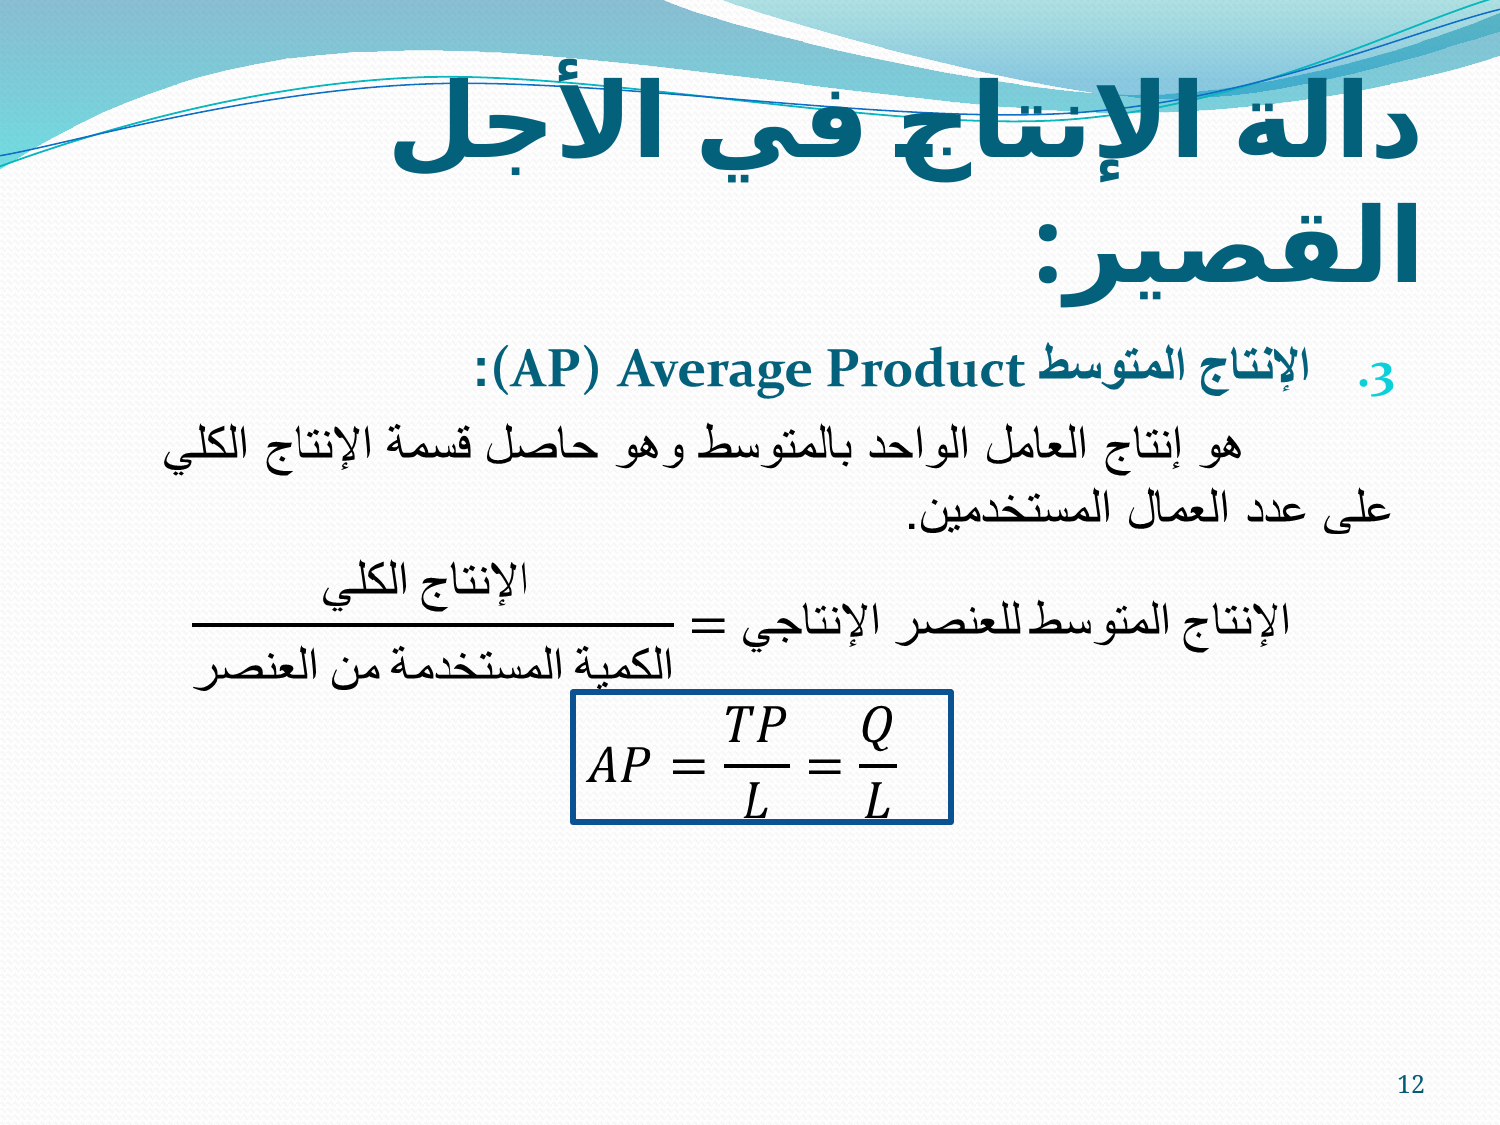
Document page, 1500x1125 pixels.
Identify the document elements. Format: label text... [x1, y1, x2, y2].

text_box [571, 690, 953, 824]
list [75, 317, 1425, 1038]
slide_number 12 [1299, 1042, 1425, 1103]
title دالة الإنتاج في الأجل القصير: [75, 115, 1425, 303]
